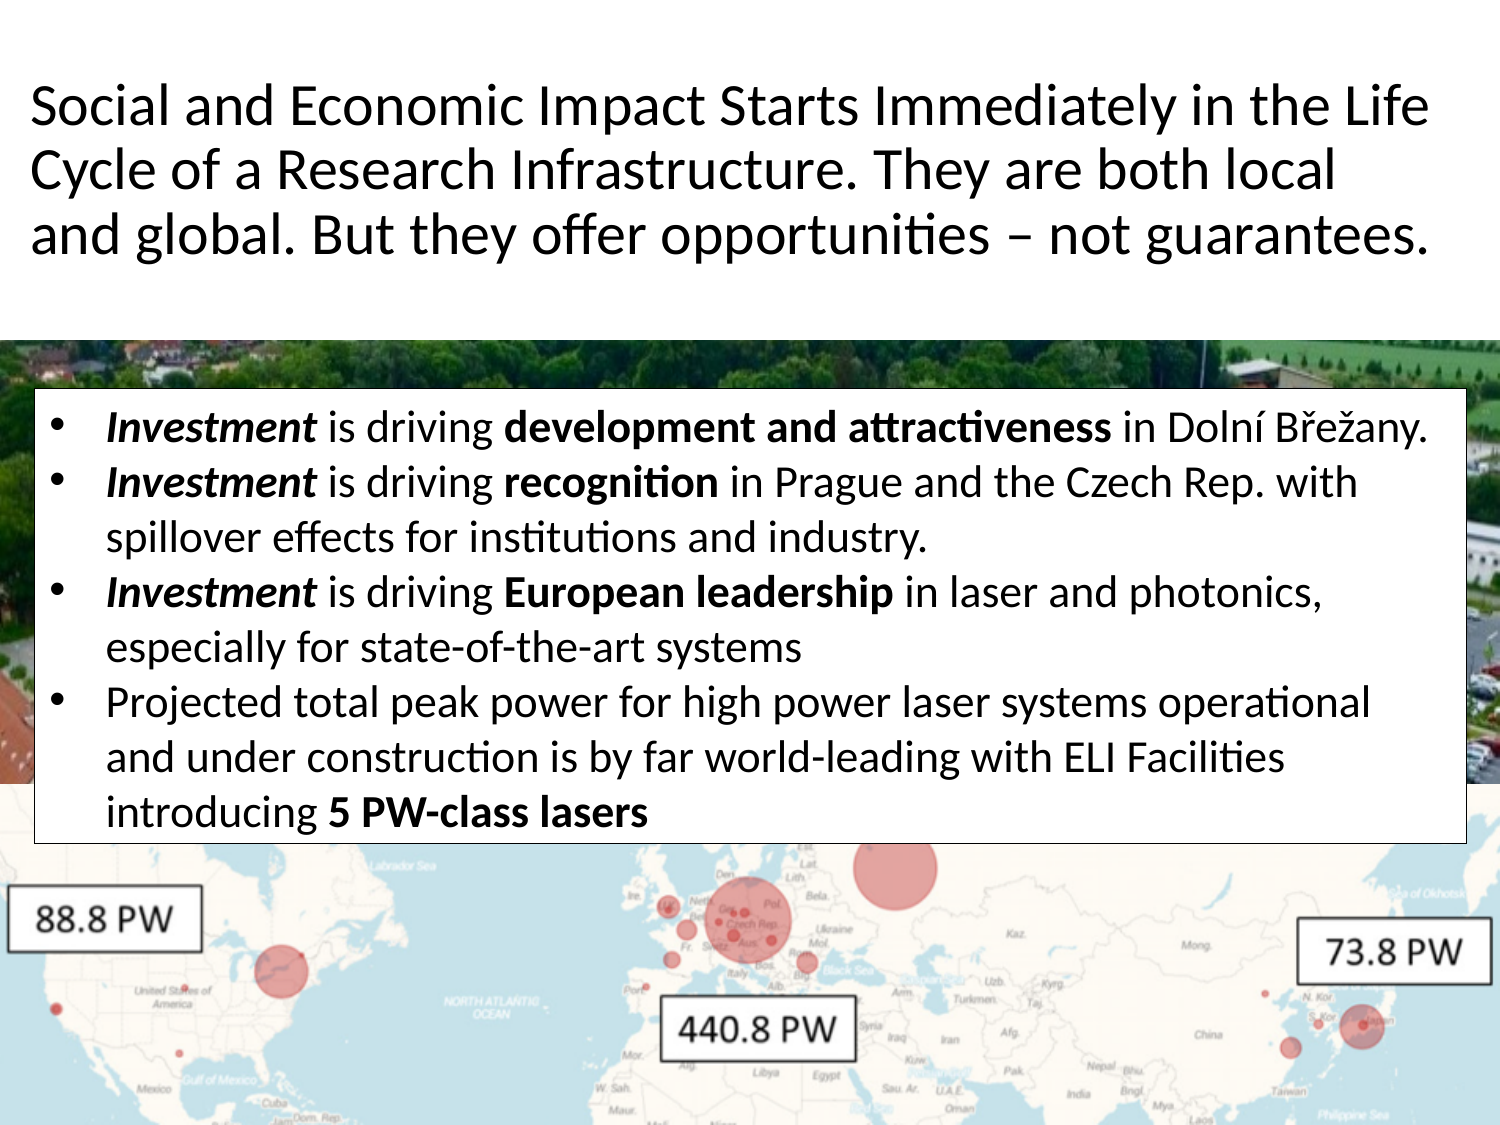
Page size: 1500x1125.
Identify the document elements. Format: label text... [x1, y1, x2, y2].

picture [0, 784, 1500, 1125]
title Social and Economic Impact Starts Immediately in the Life Cycle of a Research Infrastructure. They are both local and global. But they offer opportunities – not guarantees. [15, 61, 1455, 280]
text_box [0, 340, 1500, 784]
